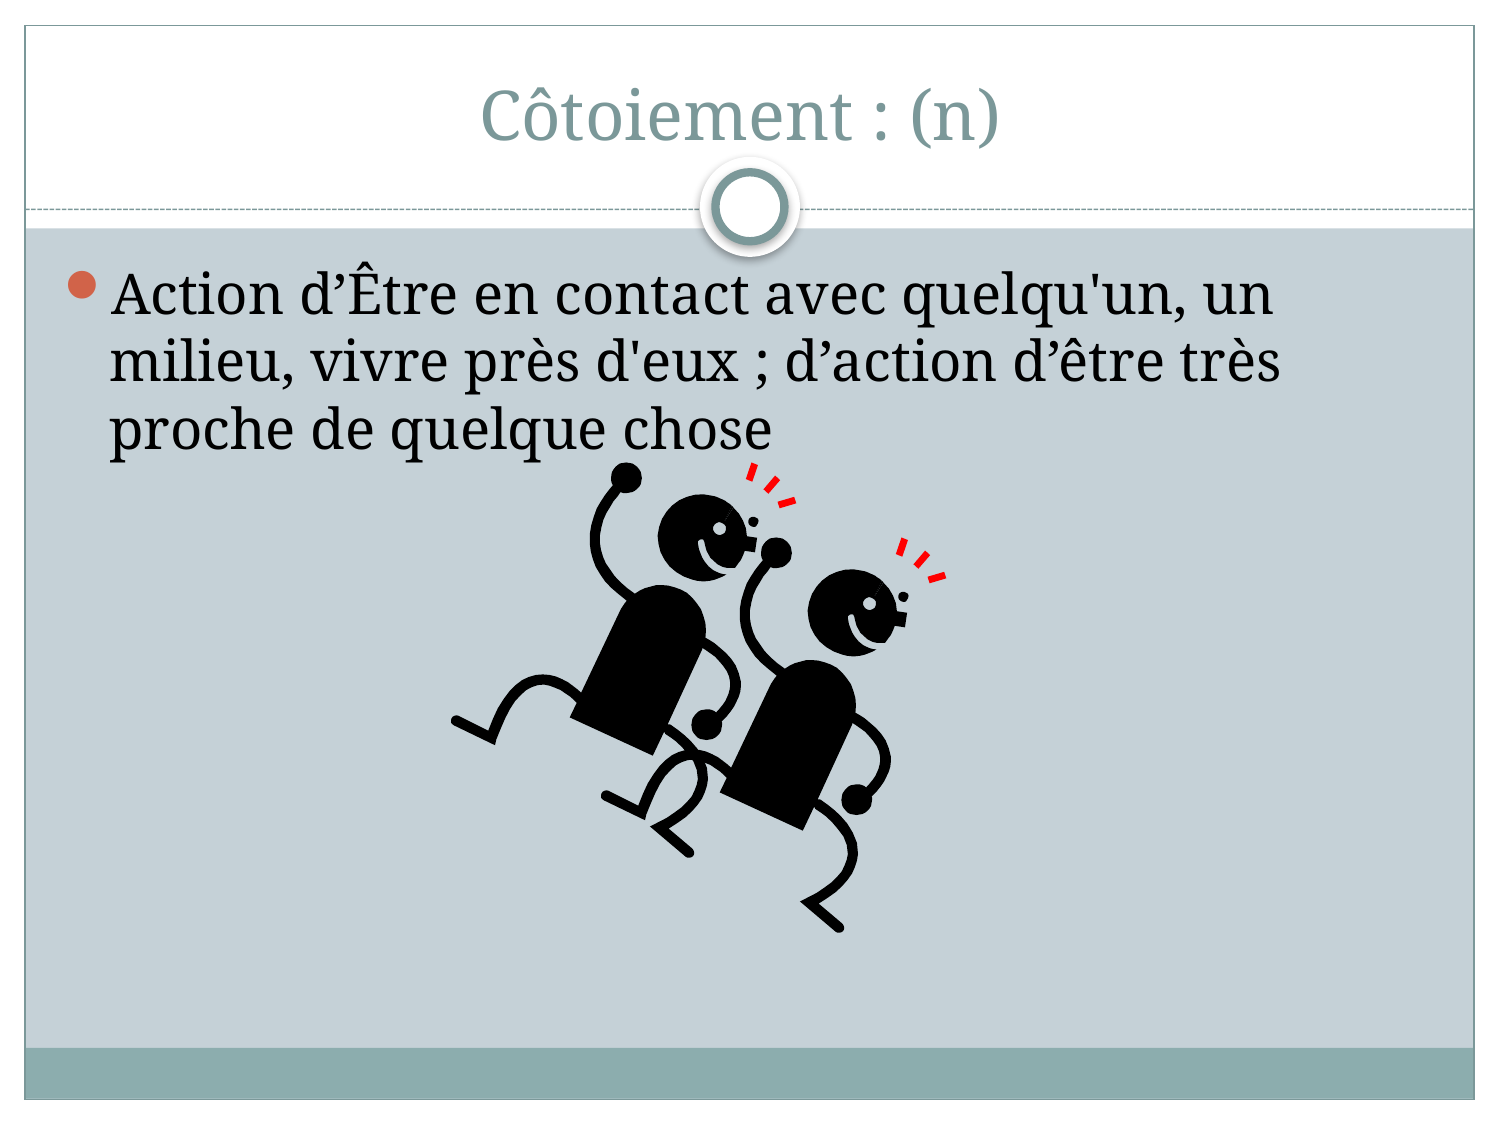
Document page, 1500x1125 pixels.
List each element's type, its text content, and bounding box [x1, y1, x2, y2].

title Côtoiement : (n) [49, 37, 1450, 162]
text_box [599, 537, 1147, 935]
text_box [449, 462, 997, 860]
list Action d’Être en contact avec quelqu'un, un milieu, vivre près d'eux ; d’action d’être très proche de quelque chose [49, 250, 1445, 1001]
